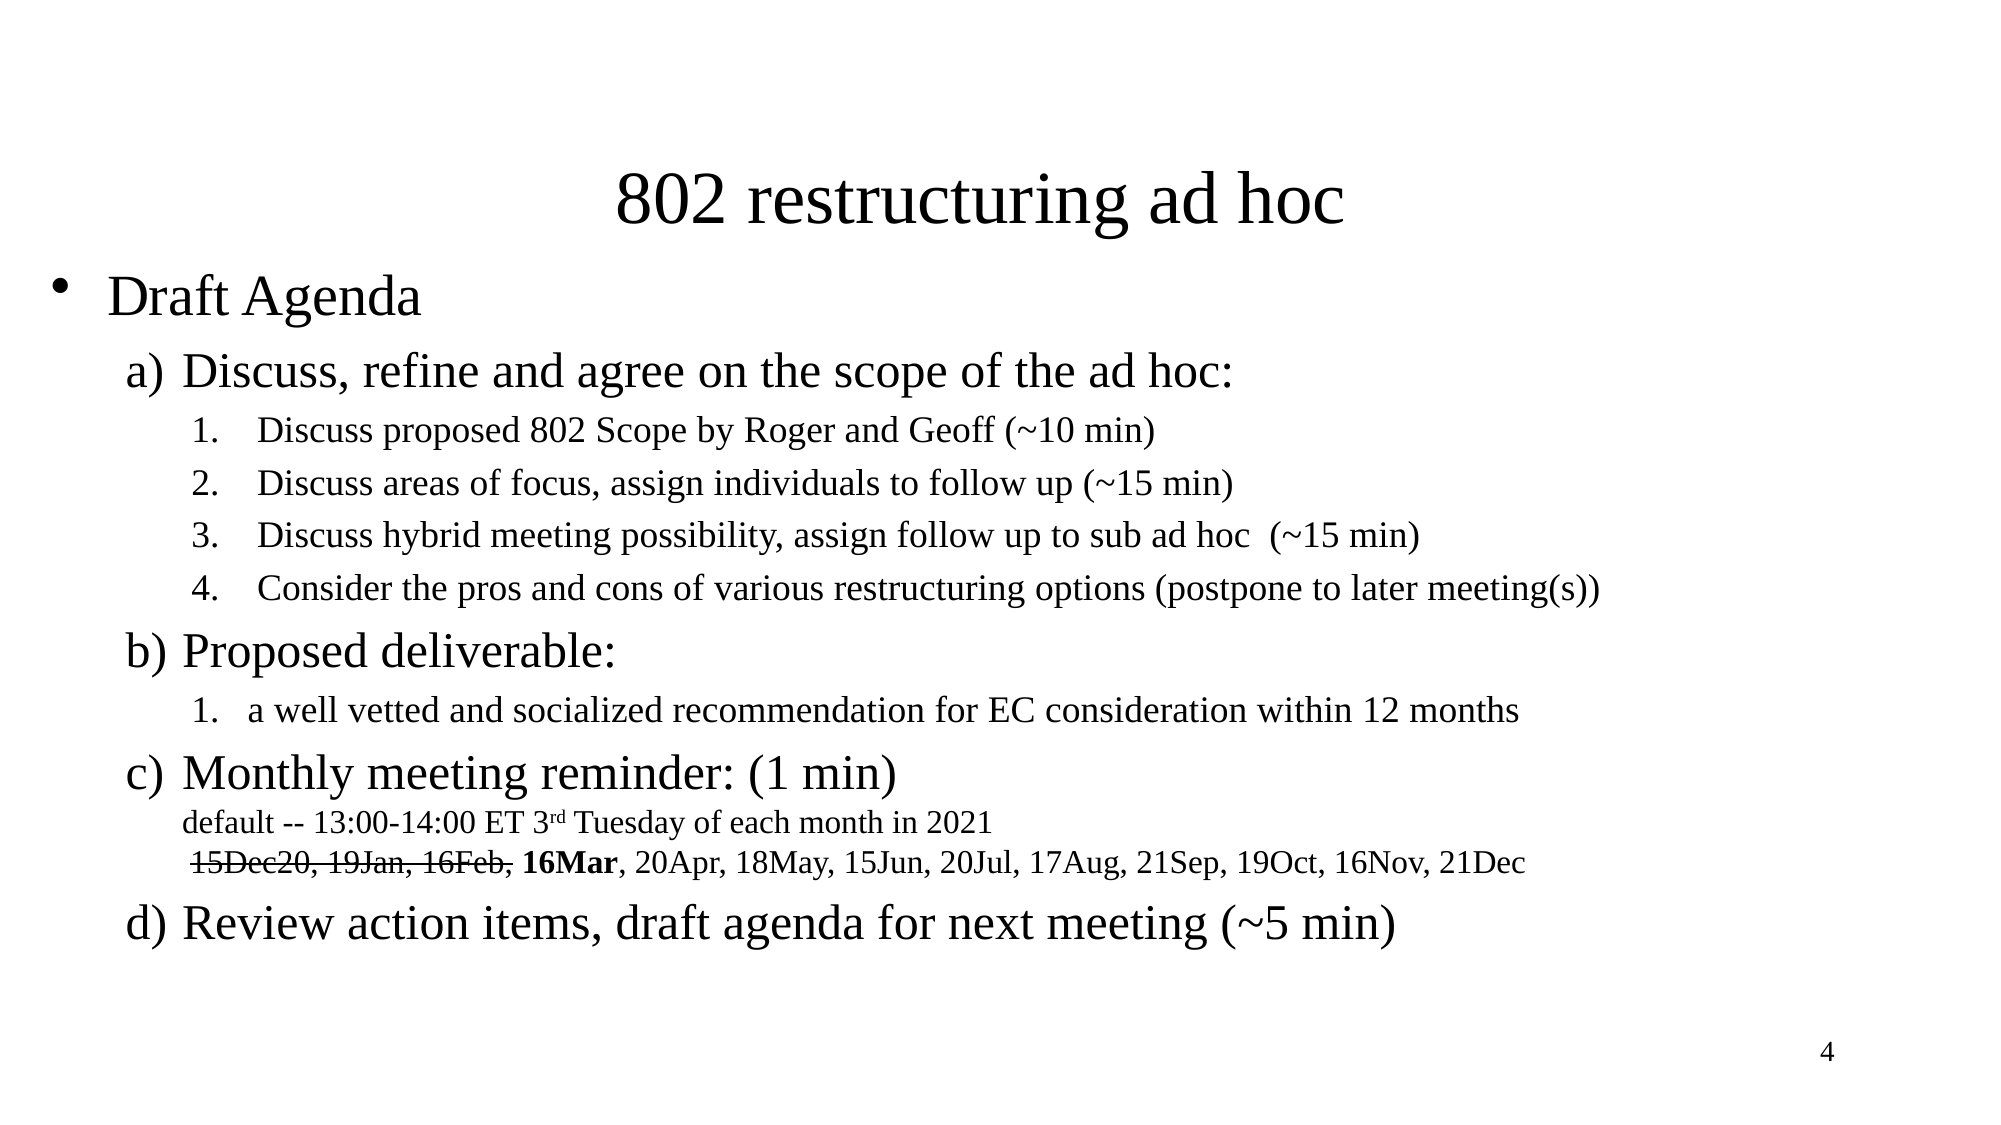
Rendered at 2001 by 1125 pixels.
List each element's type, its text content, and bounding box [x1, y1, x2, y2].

list Draft Agenda Discuss, refine and agree on the scope of the ad hoc: Discuss proposed 802 Scope by Roger and Geoff (~10 min) Discuss areas of focus, assign individuals to follow up (~15 min) Discuss hybrid meeting possibility, assign follow up to sub ad hoc (~15 min) Consider the pros and cons of various restructuring options (postpone to later meeting(s)) Proposed deliverable: a well vetted and socialized recommendation for EC consideration within 12 months Monthly meeting reminder: (1 min) default -- 13:00-14:00 ET 3rd Tuesday of each month in 2021 15Dec20, 19Jan, 16Feb, 16Mar, 20Apr, 18May, 15Jun, 20Jul, 17Aug, 21Sep, 19Oct, 16Nov, 21Dec Review action items, draft agenda for next meeting (~5 min) [35, 249, 1899, 1013]
text_box [99, 399, 1801, 513]
slide_number 4 [1433, 1024, 1851, 1101]
title 802 restructuring ad hoc [62, 99, 1901, 288]
